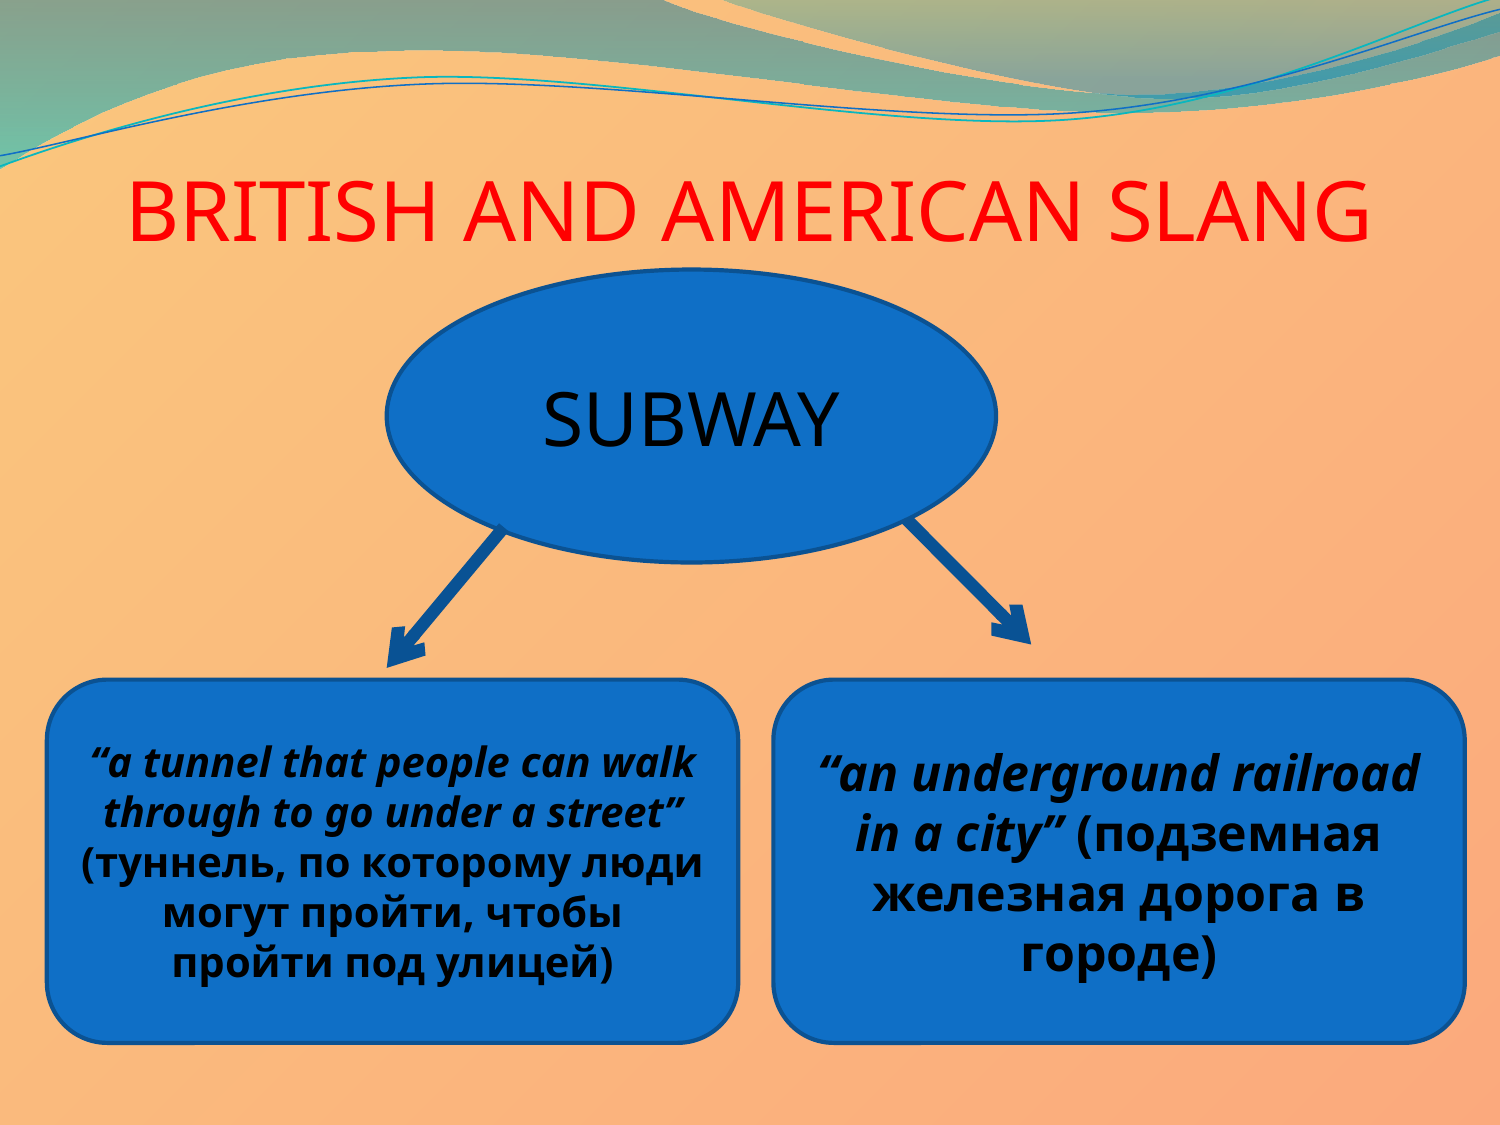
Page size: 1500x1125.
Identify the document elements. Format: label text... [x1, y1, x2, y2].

text_box “a tunnel that people can walk through to go under a street” (туннель, по которому люди могут пройти, чтобы пройти под улицей) [44, 677, 741, 1046]
title BRITISH AND AMERICAN SLANG [0, 70, 1500, 258]
text_box SUBWAY [384, 267, 999, 565]
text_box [374, 538, 516, 657]
text_box “an underground railroad in a city” (подземная железная дорога в городе) [771, 677, 1467, 1046]
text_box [906, 519, 1032, 645]
